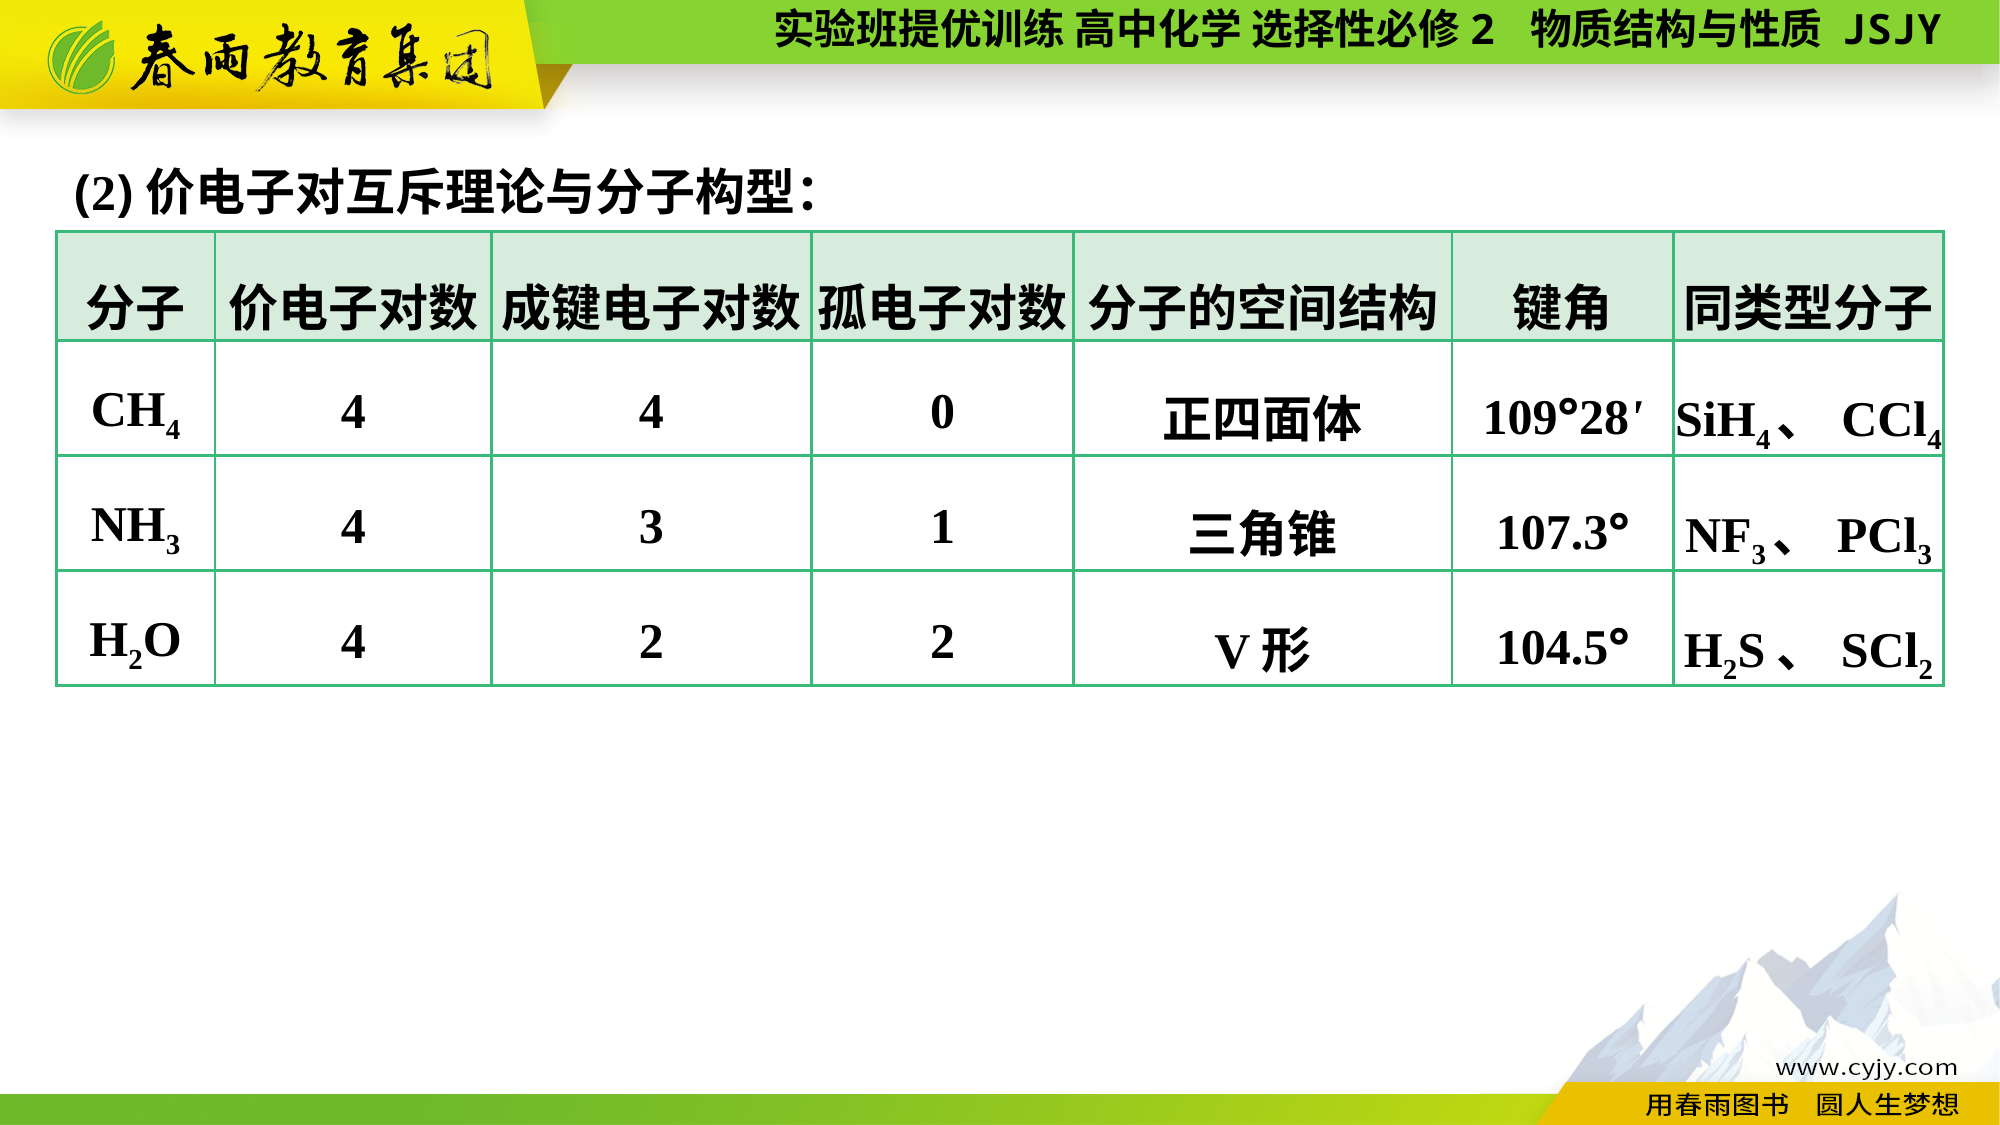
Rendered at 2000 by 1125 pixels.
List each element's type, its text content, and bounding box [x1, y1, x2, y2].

table_cell 109°28' [1453, 342, 1672, 454]
table_header 分子 [58, 233, 214, 339]
list (2)价电子对互斥理论与分子构型： [59, 122, 1944, 217]
table_header 孤电子对数 [813, 233, 1072, 339]
table_header 同类型分子 [1675, 233, 1942, 339]
table_cell NH3 [58, 457, 214, 569]
table_cell NF3、PCl3 [1675, 457, 1942, 569]
table_cell 4 [216, 457, 490, 569]
table_cell 1 [813, 457, 1072, 569]
table_cell 3 [493, 457, 810, 569]
table_cell 4 [216, 342, 490, 454]
table_cell 4 [216, 572, 490, 684]
table_header 成键电子对数 [493, 233, 810, 339]
table_header 价电子对数 [216, 233, 490, 339]
table_header 键角 [1453, 233, 1672, 339]
table_cell SiH4、CCl4 [1675, 342, 1942, 454]
table_cell CH4 [58, 342, 214, 454]
table_cell 0 [813, 342, 1072, 454]
picture [0, 0, 2000, 1125]
table_cell 107.3° [1453, 457, 1672, 569]
table_cell 4 [493, 342, 810, 454]
table_cell V形 [1075, 572, 1451, 684]
table_cell H2S、SCl2 [1675, 572, 1942, 684]
table_cell 三角锥 [1075, 457, 1451, 569]
table_cell 2 [813, 572, 1072, 684]
table_header 分子的空间结构 [1075, 233, 1451, 339]
table_cell H2O [58, 572, 214, 684]
table_cell 2 [493, 572, 810, 684]
table_cell 104.5° [1453, 572, 1672, 684]
table_cell 正四面体 [1075, 342, 1451, 454]
